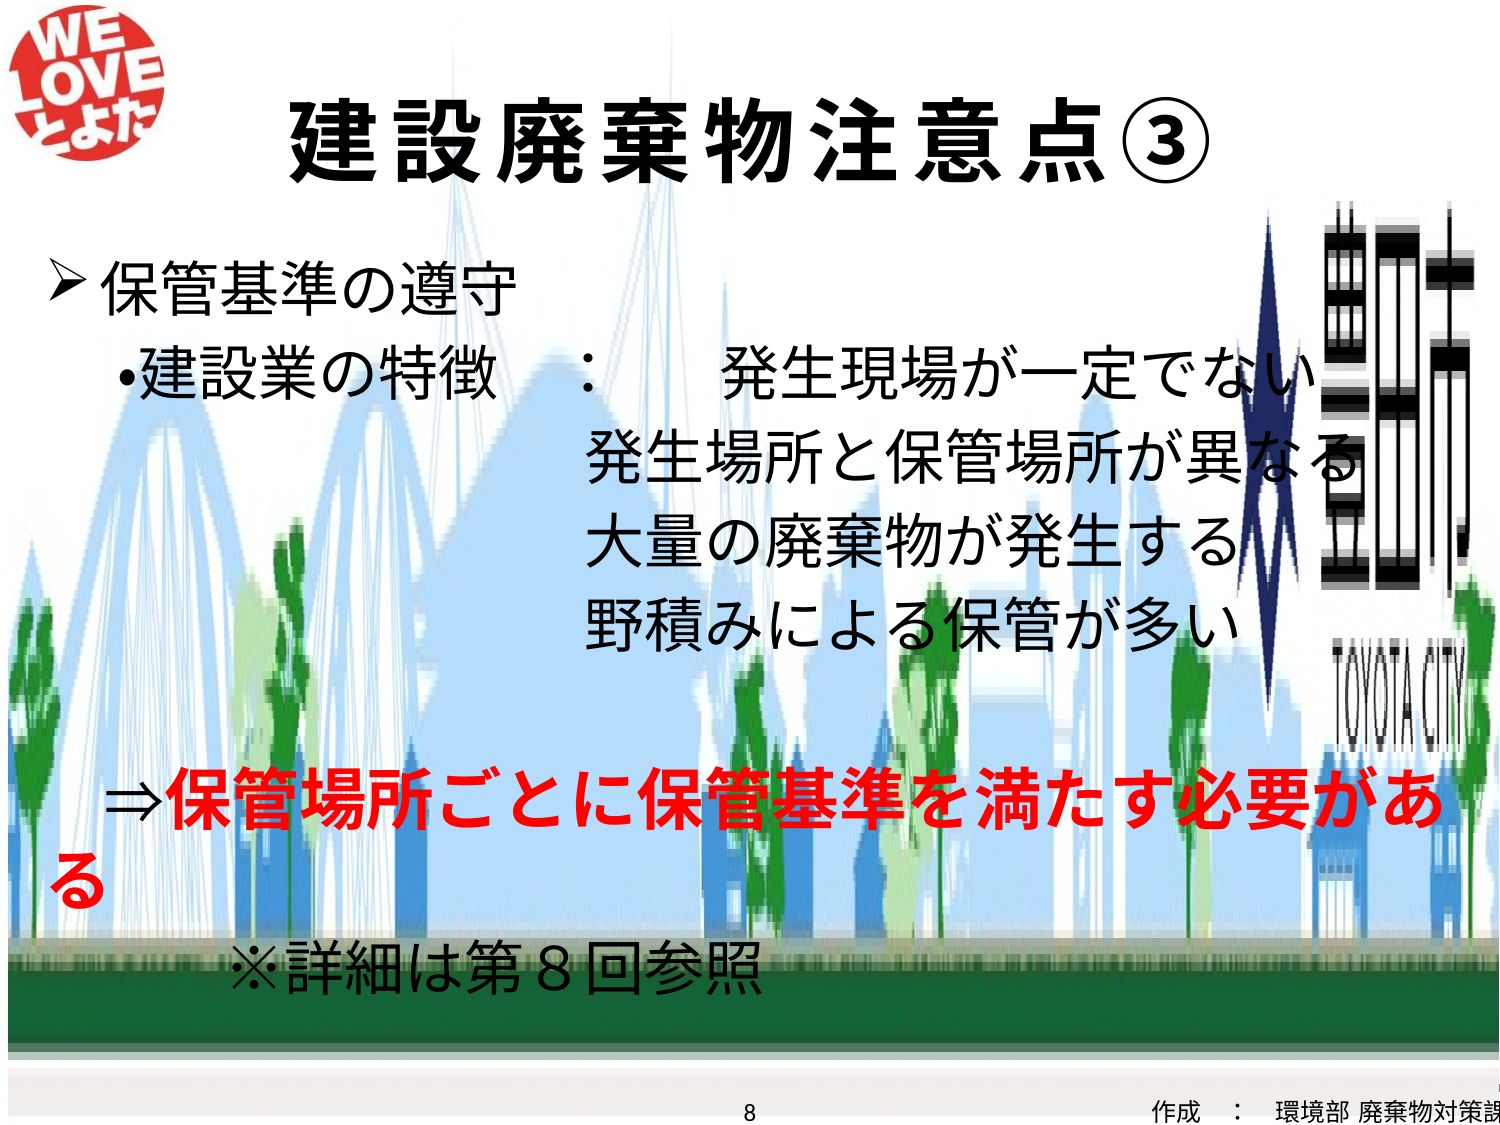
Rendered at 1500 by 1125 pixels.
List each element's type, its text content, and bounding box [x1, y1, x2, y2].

list 保管基準の遵守 ・建設業の特徴 ： 発生現場が一定でない 発生場所と保管場所が異なる 大量の廃棄物が発生する 野積みによる保管が多い ⇒保管場所ごとに保管基準を満たす必要がある ※詳細は第８回参照 [29, 243, 1500, 1012]
picture [0, 0, 1500, 1125]
slide_number 8 [575, 1081, 925, 1125]
footer 作成 ： 環境部 廃棄物対策課 [1092, 1081, 1500, 1125]
title 建設廃棄物注意点③ [75, 45, 1425, 233]
